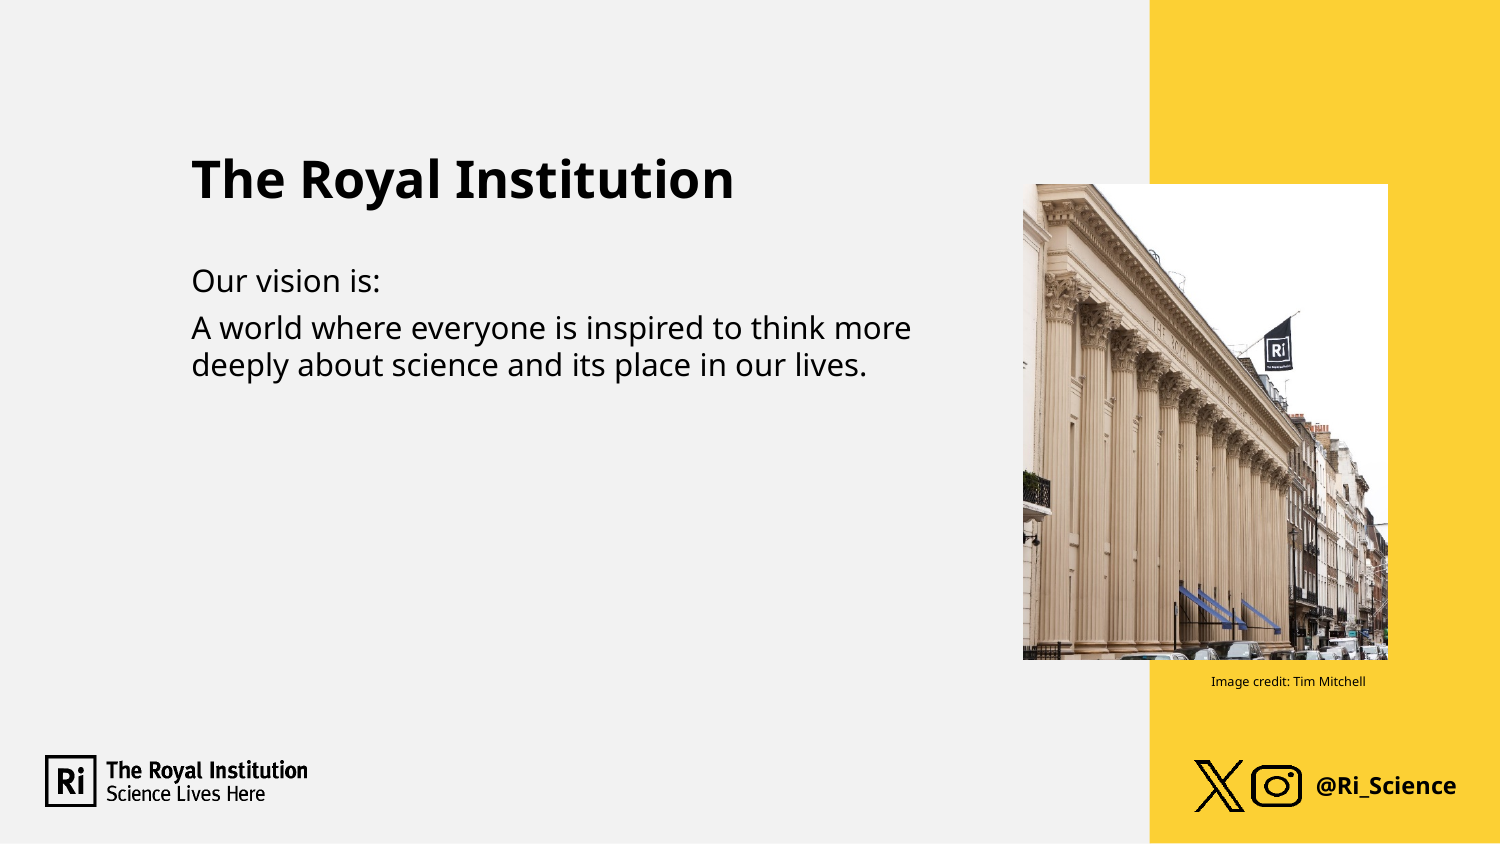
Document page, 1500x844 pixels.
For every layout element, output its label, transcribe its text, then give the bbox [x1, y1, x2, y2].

text_box Our vision is: A world where everyone is inspired to think more deeply about science and its place in our lives. [176, 253, 949, 391]
text_box Image credit: Tim Mitchell [1196, 666, 1381, 697]
picture [45, 755, 307, 807]
picture [1022, 184, 1388, 660]
picture [1251, 765, 1302, 807]
text_box The Royal Institution [176, 138, 868, 216]
picture [1194, 760, 1245, 812]
